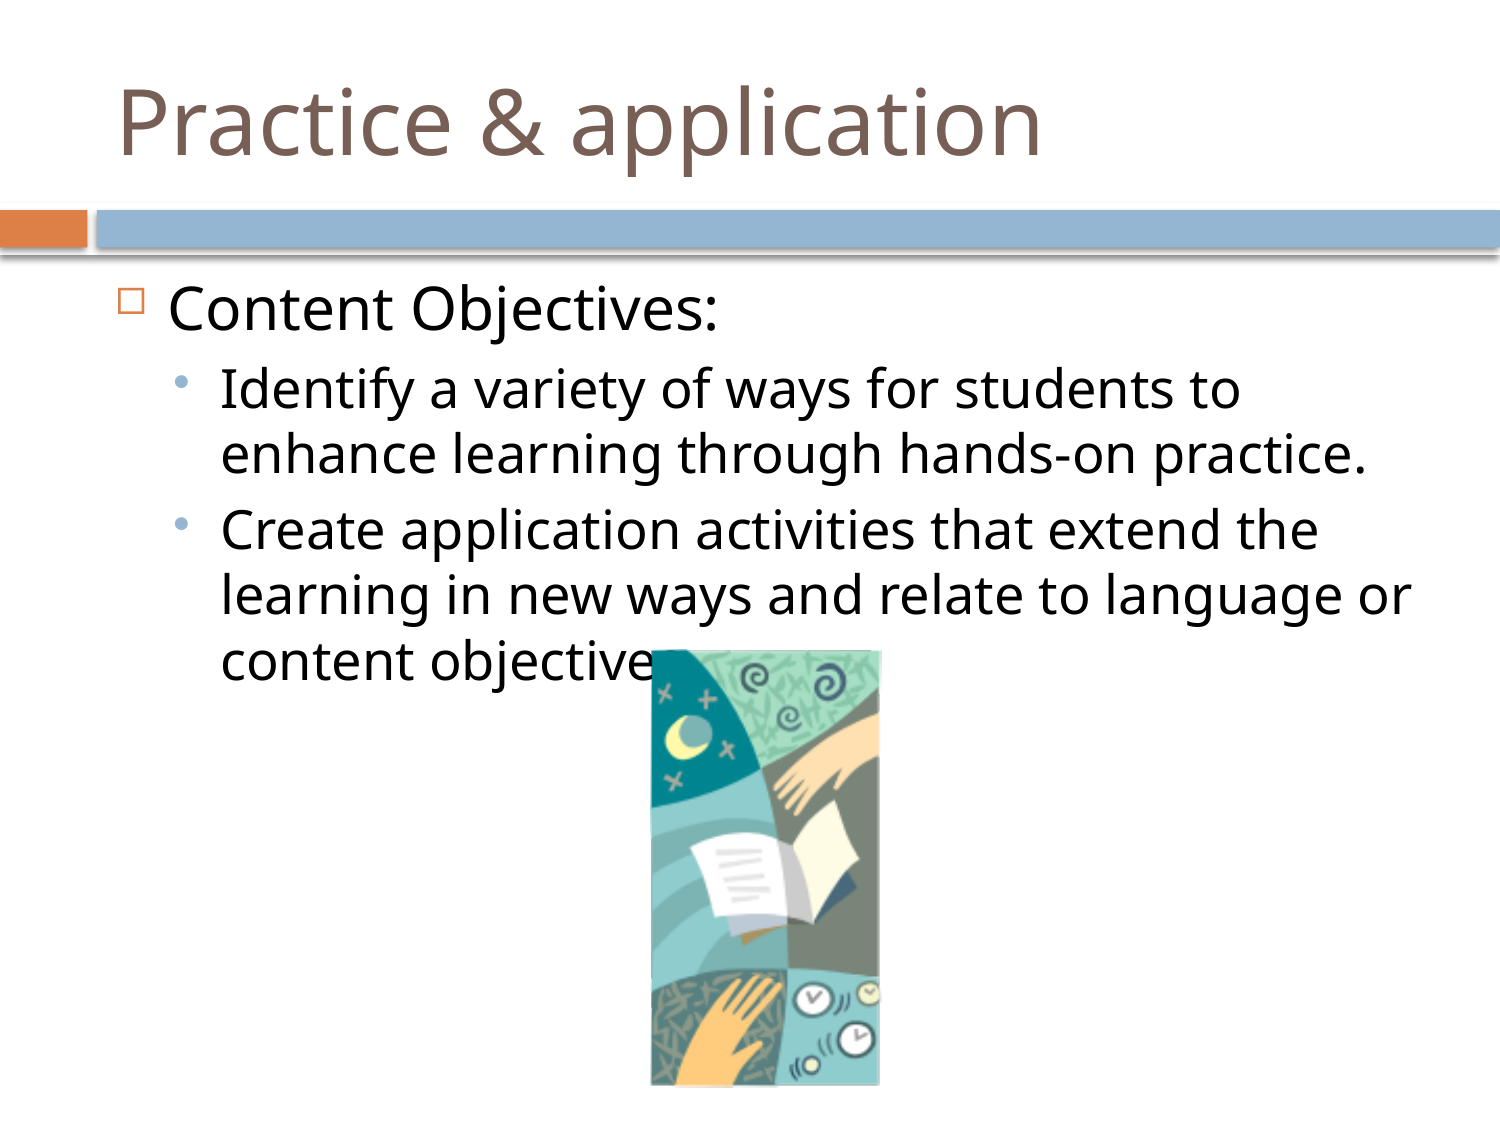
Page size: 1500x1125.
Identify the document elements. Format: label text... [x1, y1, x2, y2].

picture [649, 649, 886, 1092]
list Content Objectives: Identify a variety of ways for students to enhance learning through hands-on practice. Create application activities that extend the learning in new ways and relate to language or content objectives. [100, 262, 1438, 1000]
title Practice & application [100, 37, 1438, 200]
